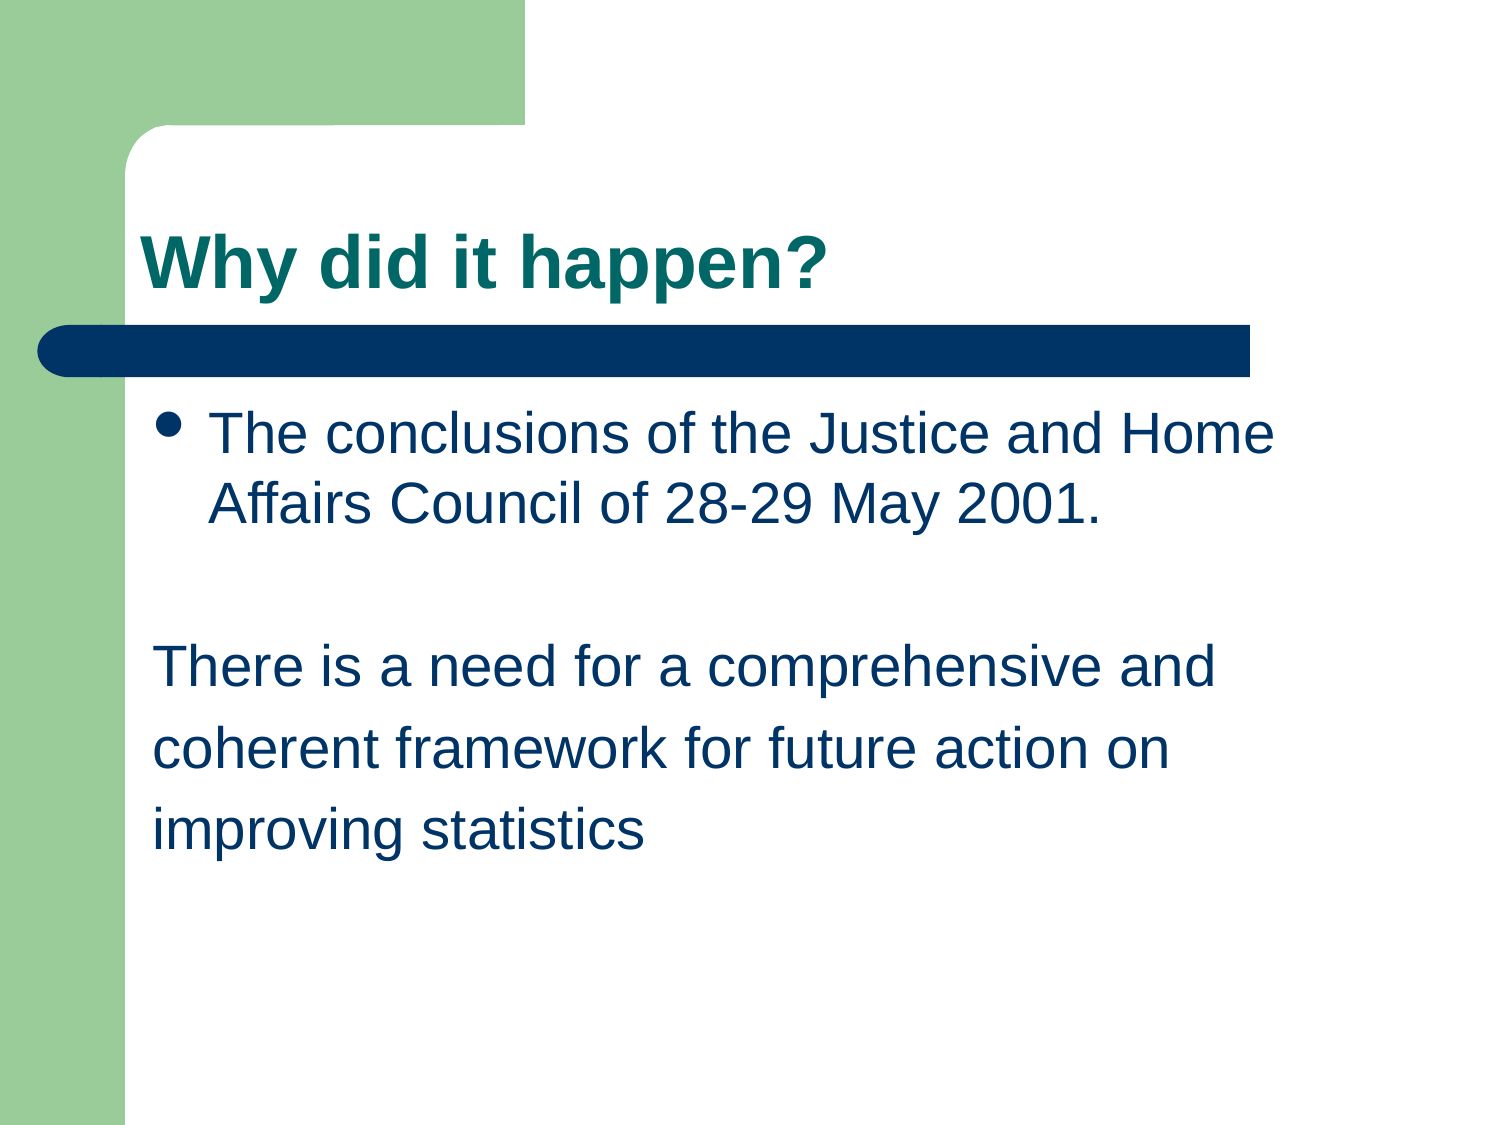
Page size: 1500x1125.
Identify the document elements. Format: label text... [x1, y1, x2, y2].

title Why did it happen? [124, 124, 1426, 313]
list The conclusions of the Justice and Home Affairs Council of 28-29 May 2001. There is a need for a comprehensive and coherent framework for future action on improving statistics [137, 387, 1400, 999]
